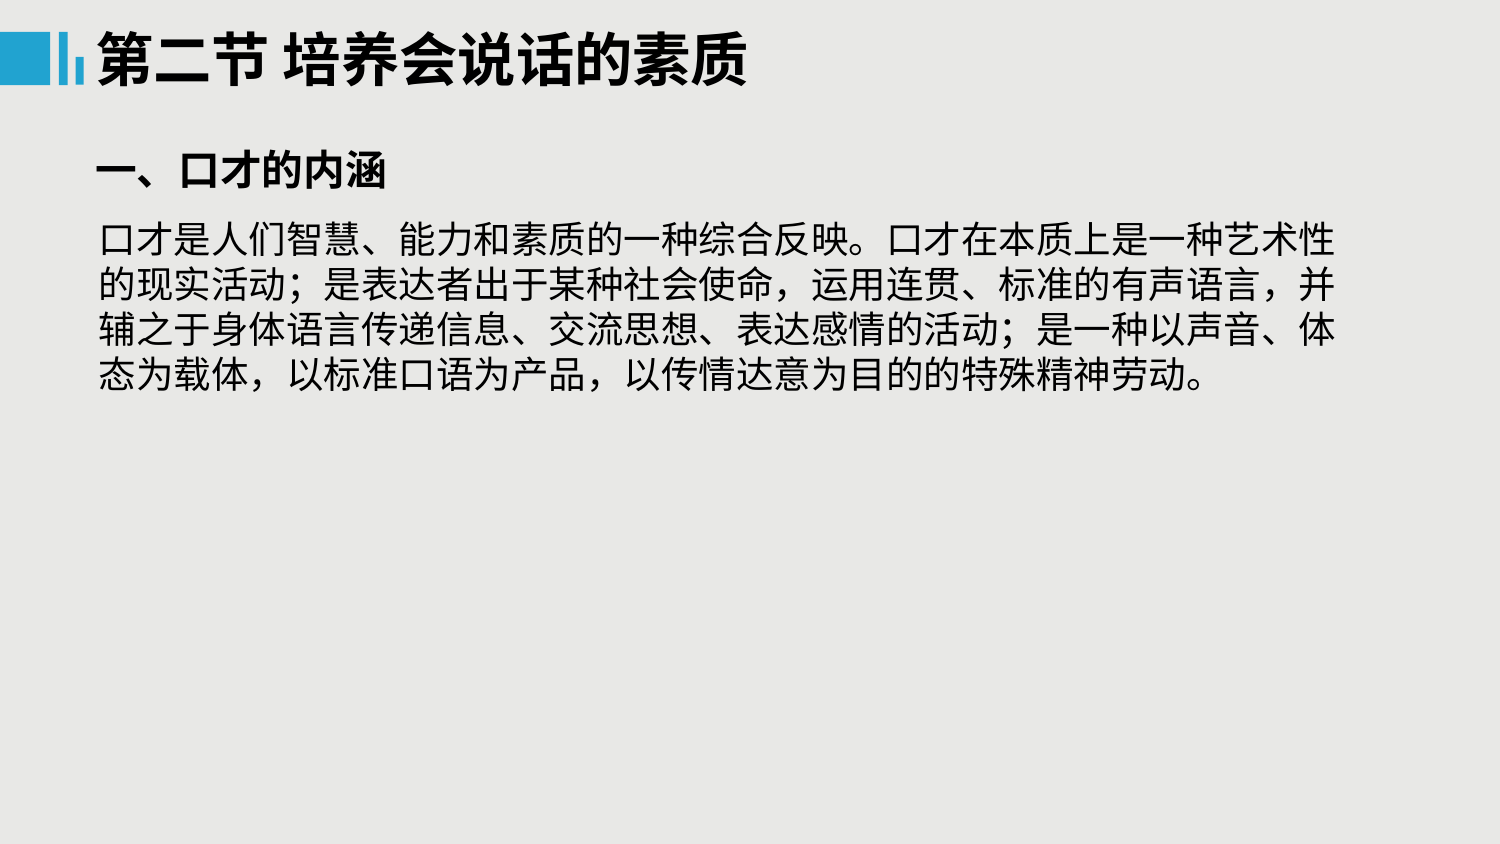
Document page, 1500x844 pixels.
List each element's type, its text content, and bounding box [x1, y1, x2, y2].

text_box [0, 30, 52, 87]
text_box 第二节 培养会说话的素质 [83, 17, 1412, 99]
text_box [57, 30, 70, 87]
text_box 一、口才的内涵 [83, 138, 1304, 200]
text_box 口才是人们智慧、能力和素质的一种综合反映。口才在本质上是一种艺术性的现实活动；是表达者出于某种社会使命，运用连贯、标准的有声语言，并辅之于身体语言传递信息、交流思想、表达感情的活动；是一种以声音、体态为载体，以标准口语为产品，以传情达意为目的的特殊精神劳动。 [83, 209, 1388, 404]
text_box [74, 55, 83, 87]
